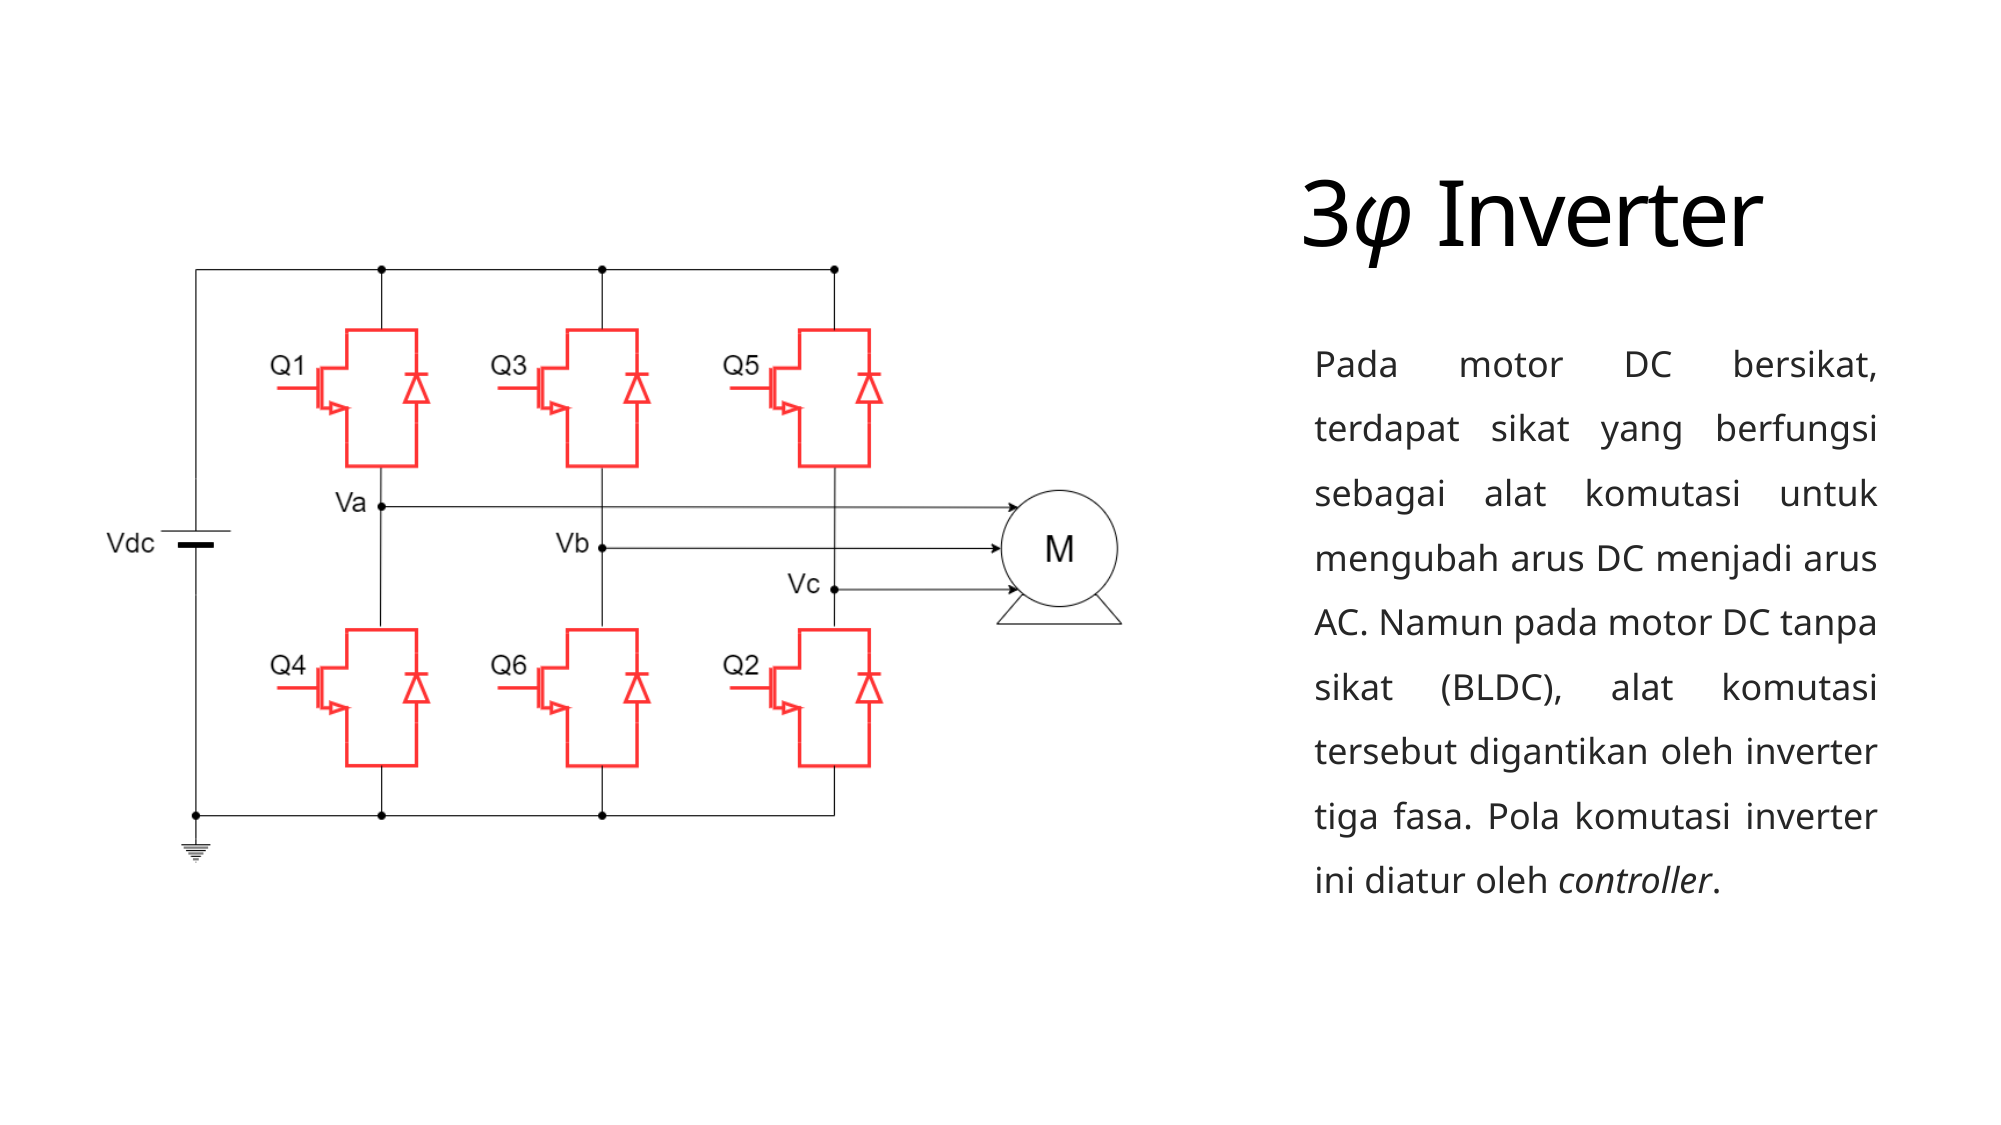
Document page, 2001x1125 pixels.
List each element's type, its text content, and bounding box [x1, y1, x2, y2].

title 3φ Inverter [1285, 81, 1894, 312]
list Pada motor DC bersikat, terdapat sikat yang berfungsi sebagai alat komutasi untuk mengubah arus DC menjadi arus AC. Namun pada motor DC tanpa sikat (BLDC), alat komutasi tersebut digantikan oleh inverter tiga fasa. Pola komutasi inverter ini diatur oleh controller. [1285, 312, 1894, 947]
picture [106, 261, 1123, 864]
